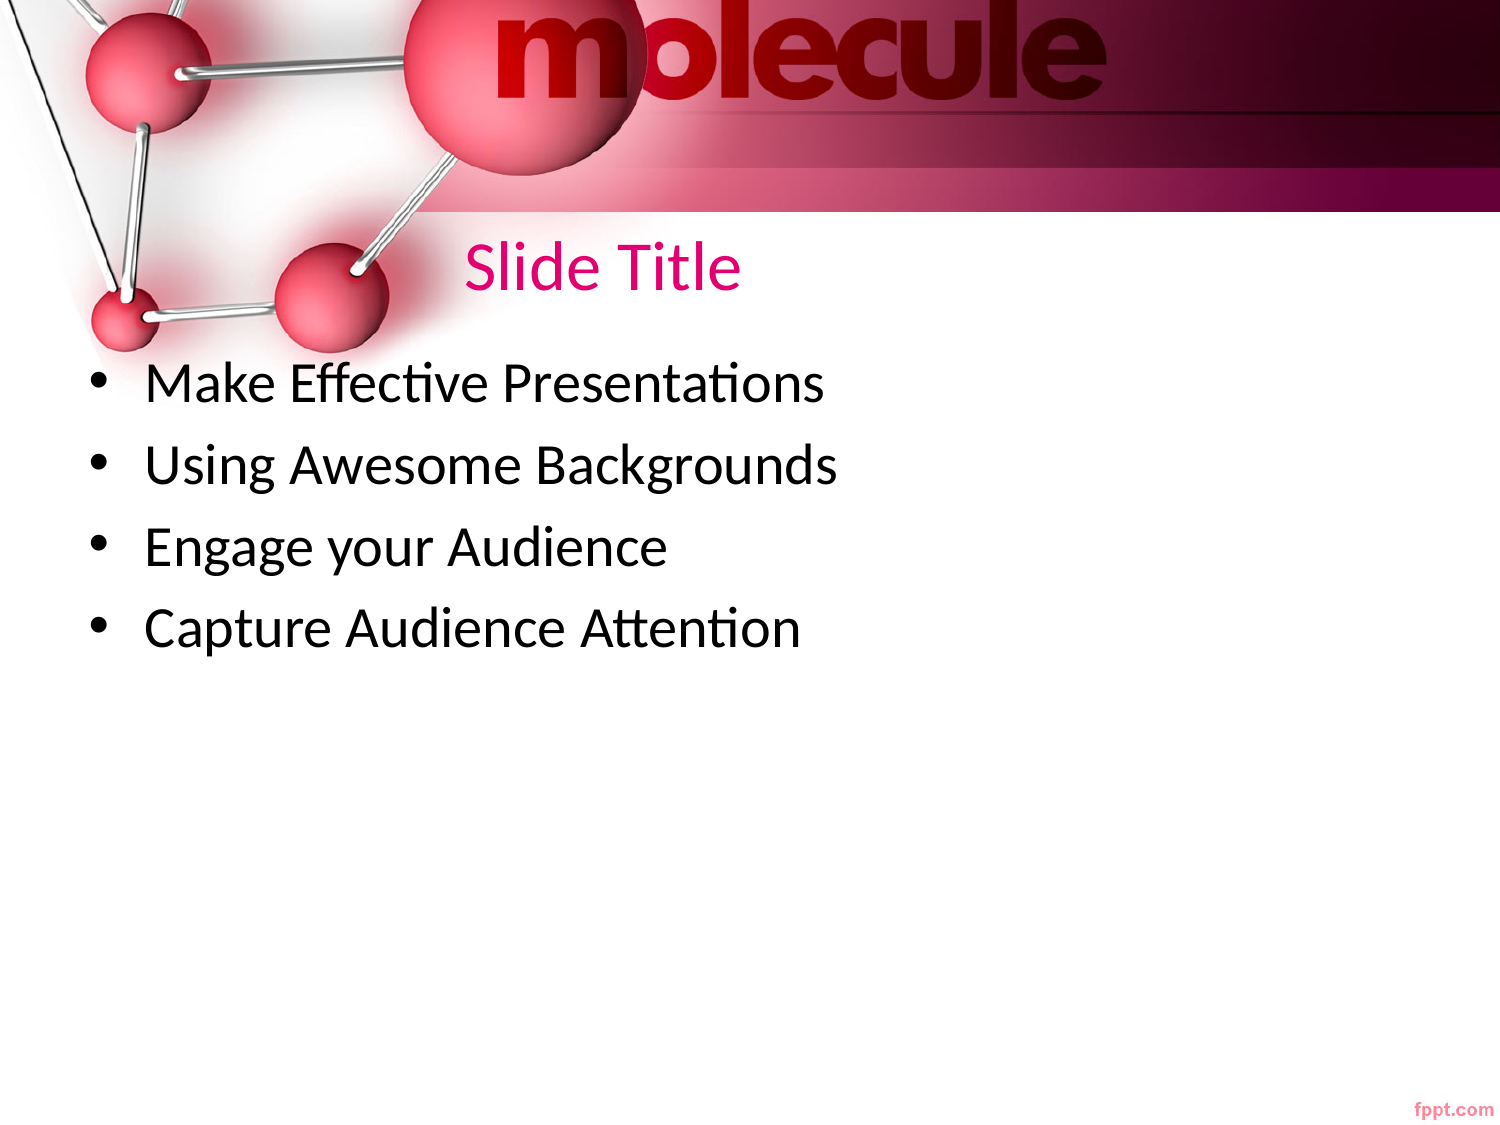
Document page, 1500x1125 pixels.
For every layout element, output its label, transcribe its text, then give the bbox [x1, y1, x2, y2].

title Slide Title [449, 211, 1500, 312]
list Make Effective Presentations Using Awesome Backgrounds Engage your Audience Capture Audience Attention [73, 337, 1427, 1014]
picture [0, 0, 1500, 1125]
